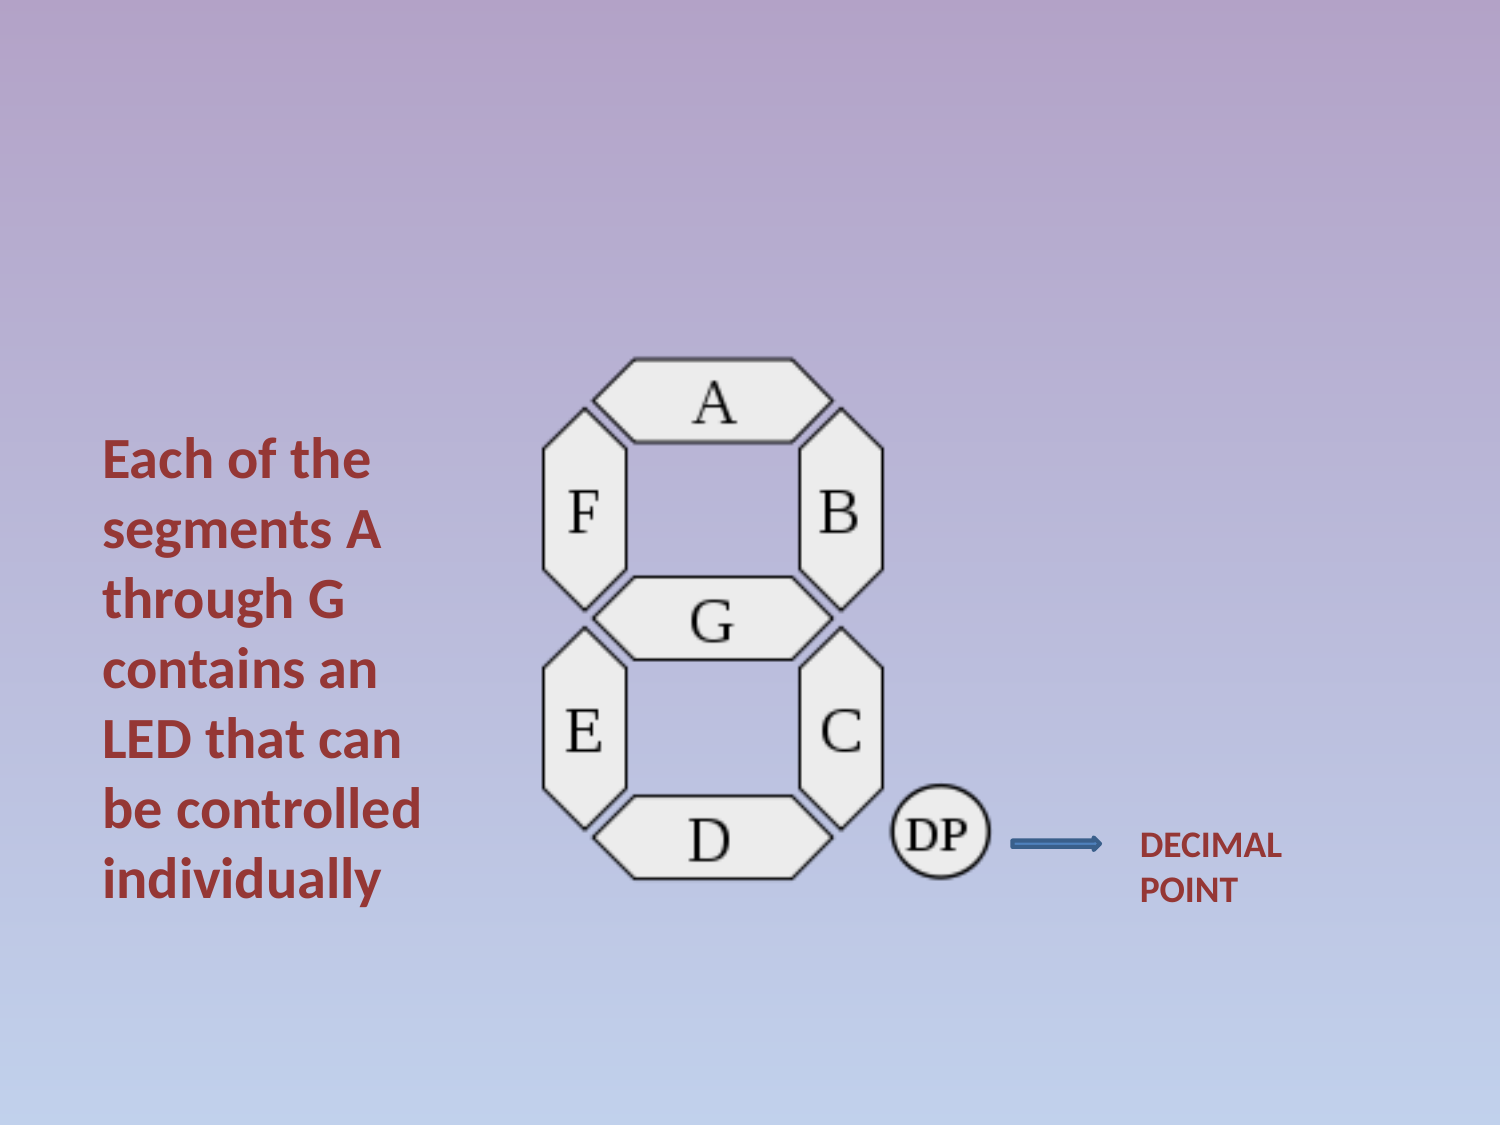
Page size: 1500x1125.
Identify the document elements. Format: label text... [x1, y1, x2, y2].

text_box DECIMAL POINT [1129, 812, 1363, 963]
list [324, 208, 1126, 1009]
text_box Each of the segments A through G contains an LED that can be controlled individually [87, 412, 319, 918]
